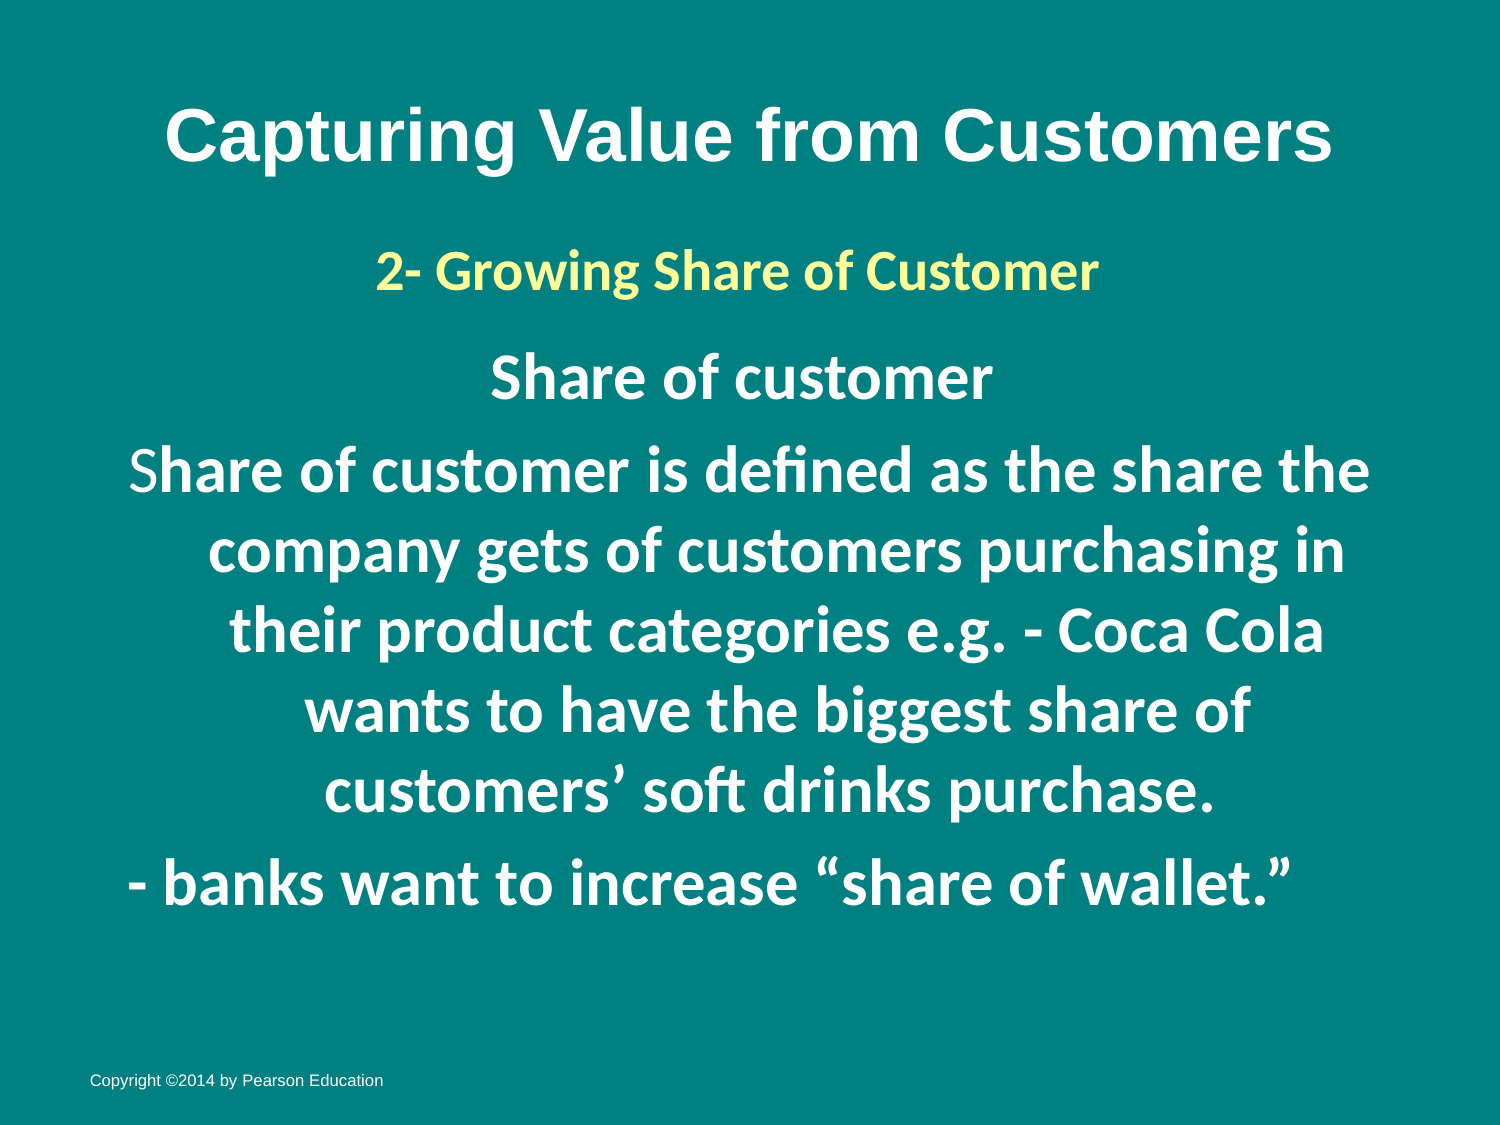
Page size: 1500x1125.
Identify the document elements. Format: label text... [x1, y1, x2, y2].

list Share of customer Share of customer is defined as the share the company gets of customers purchasing in their product categories e.g. - Coca Cola wants to have the biggest share of customers’ soft drinks purchase. - banks want to increase “share of wallet.” [112, 324, 1388, 1001]
text_box Copyright ©2014 by Pearson Education [74, 1062, 825, 1098]
list 2- Growing Share of Customer [149, 226, 1326, 288]
title Capturing Value from Customers [112, 37, 1388, 226]
